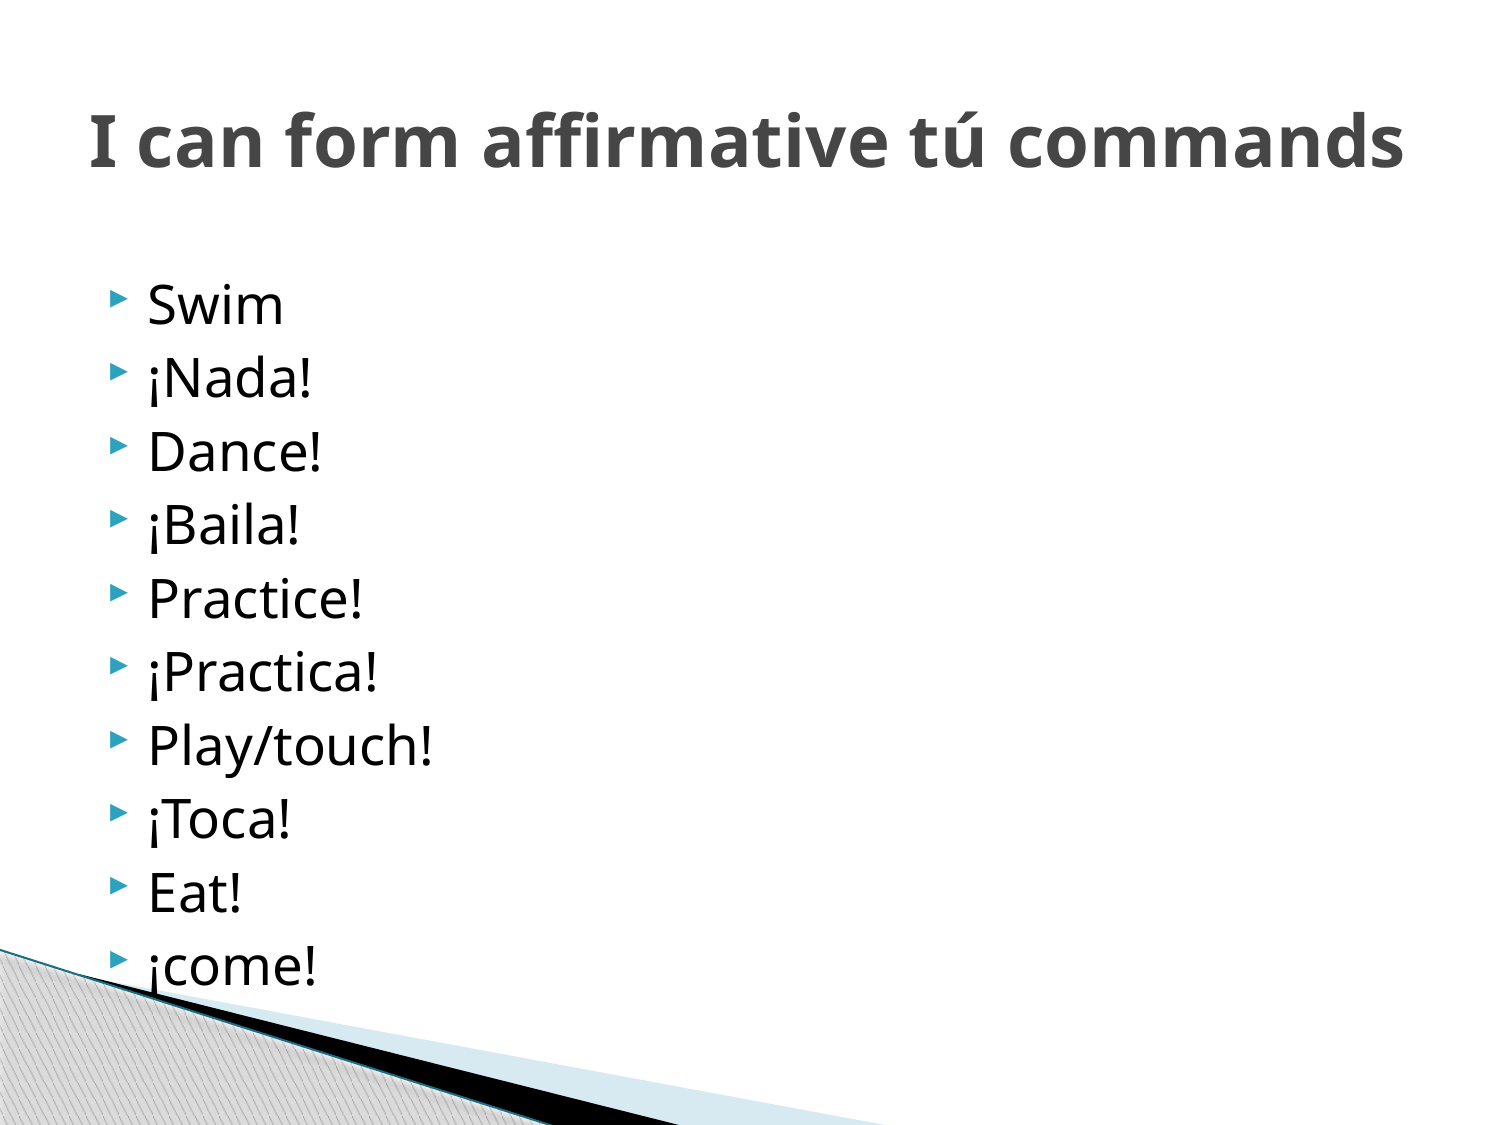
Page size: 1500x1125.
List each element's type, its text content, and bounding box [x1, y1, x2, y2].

list Swim ¡Nada! Dance! ¡Baila! Practice! ¡Practica! Play/touch! ¡Toca! Eat! ¡come! [75, 262, 1425, 1005]
title I can form affirmative tú commands [75, 45, 1425, 233]
